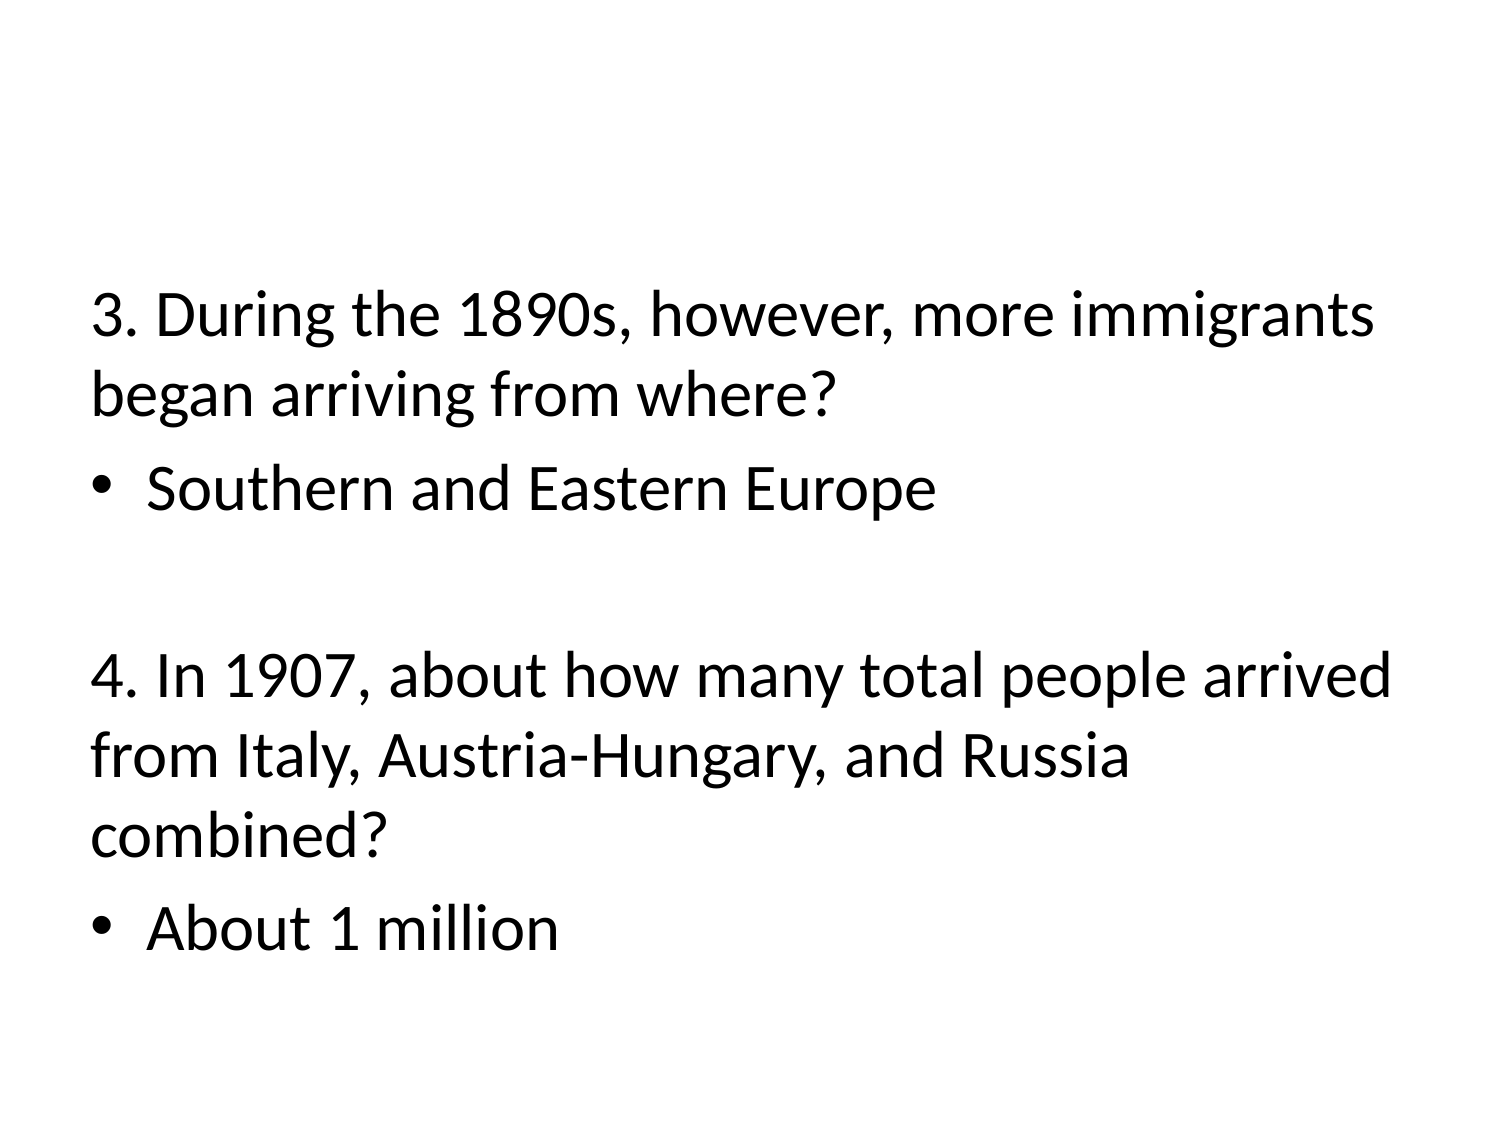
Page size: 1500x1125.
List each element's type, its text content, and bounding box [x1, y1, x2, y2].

list 3. During the 1890s, however, more immigrants began arriving from where? Southern and Eastern Europe 4. In 1907, about how many total people arrived from Italy, Austria-Hungary, and Russia combined? About 1 million [75, 262, 1425, 1005]
